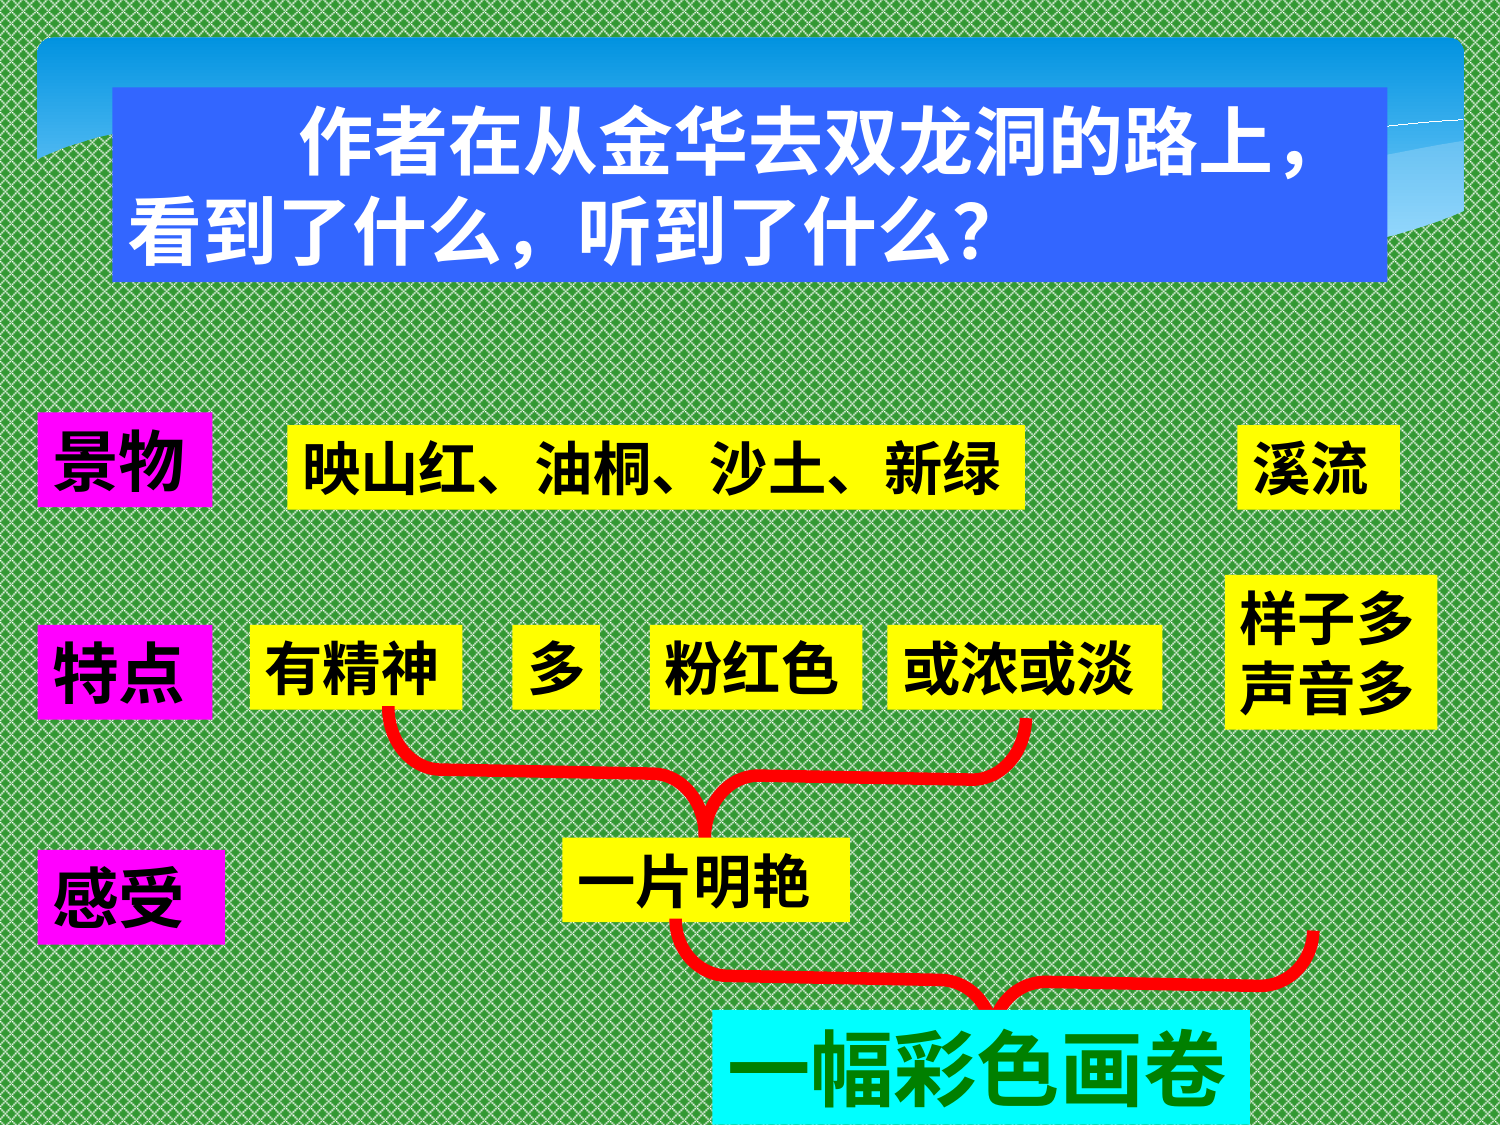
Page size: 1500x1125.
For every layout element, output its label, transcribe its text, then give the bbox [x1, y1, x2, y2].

text_box 粉红色 [649, 624, 863, 710]
text_box [388, 706, 1026, 837]
text_box 有精神 [249, 624, 463, 710]
text_box 映山红、油桐、沙土、新绿 [287, 425, 1025, 510]
text_box 景物 [37, 412, 213, 508]
text_box [675, 918, 1314, 1009]
text_box 溪流 [1237, 425, 1400, 510]
text_box 作者在从金华去双龙洞的路上，看到了什么，听到了什么？ [112, 87, 1388, 283]
text_box 一幅彩色画卷 [712, 1009, 1250, 1125]
text_box 特点 [37, 624, 213, 720]
text_box 一片明艳 [562, 837, 850, 923]
text_box 样子多声音多 [1224, 574, 1438, 730]
text_box 感受 [37, 849, 225, 945]
text_box 或浓或淡 [887, 624, 1163, 710]
picture [0, 0, 1500, 1125]
text_box 多 [512, 624, 600, 710]
